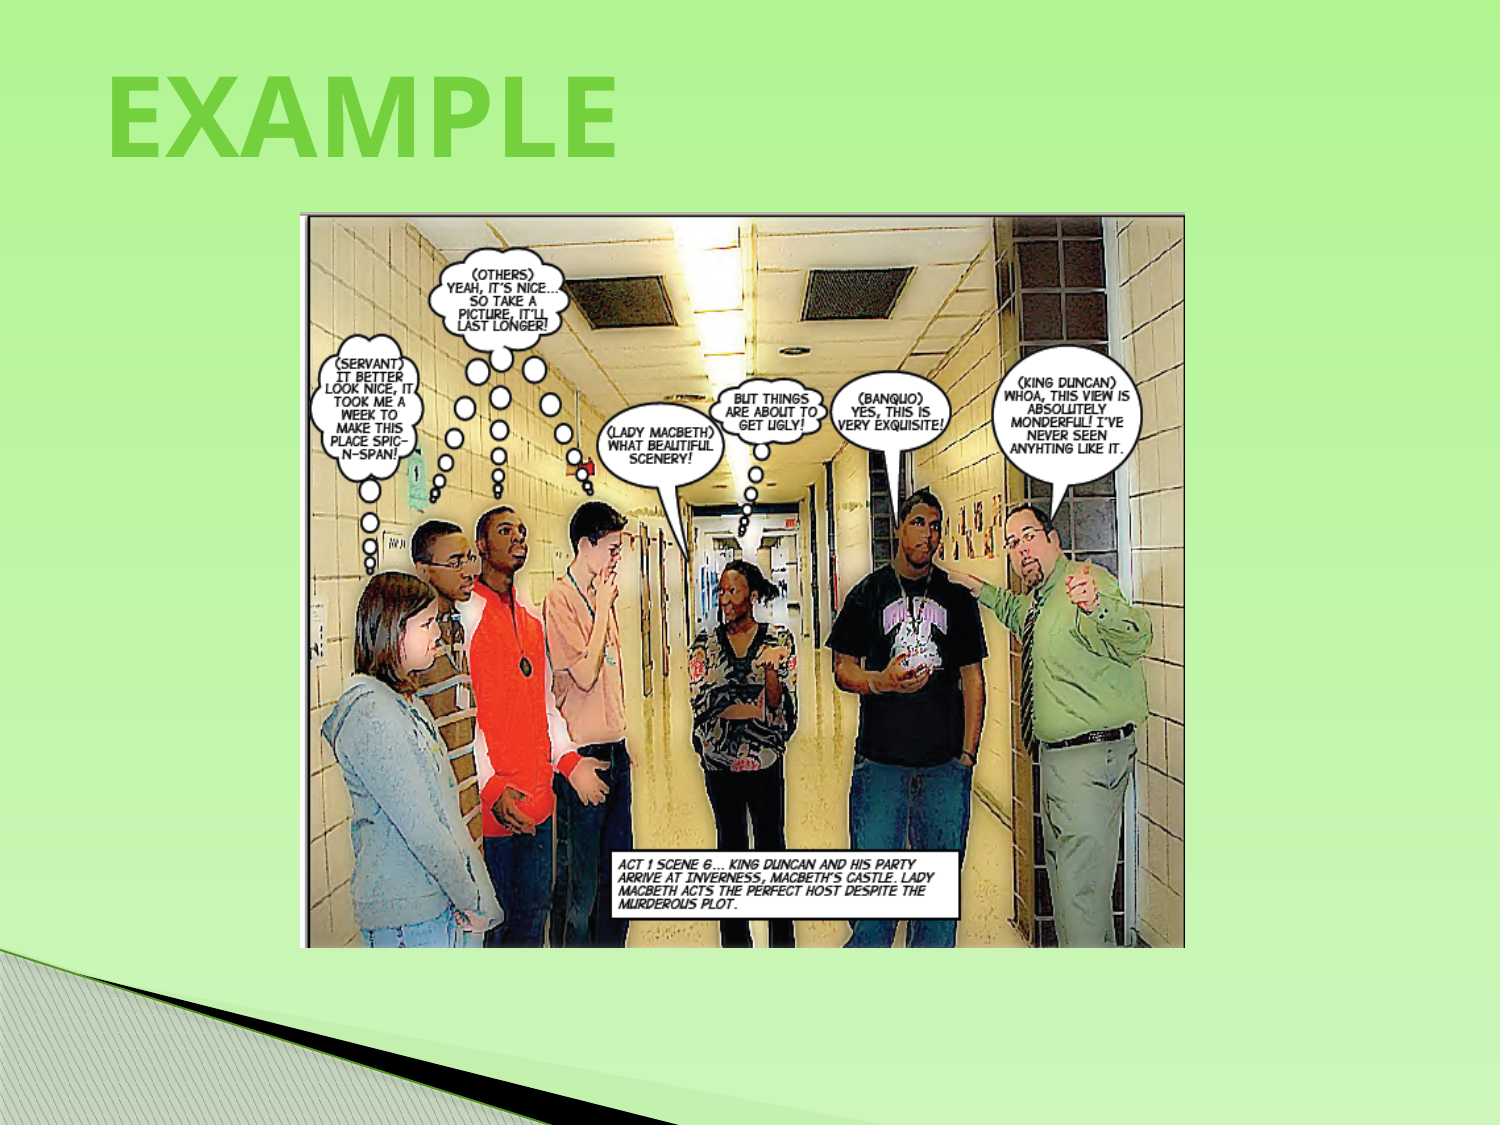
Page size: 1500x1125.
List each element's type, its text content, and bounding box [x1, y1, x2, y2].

text_box Example [87, 37, 637, 188]
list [299, 212, 1186, 948]
